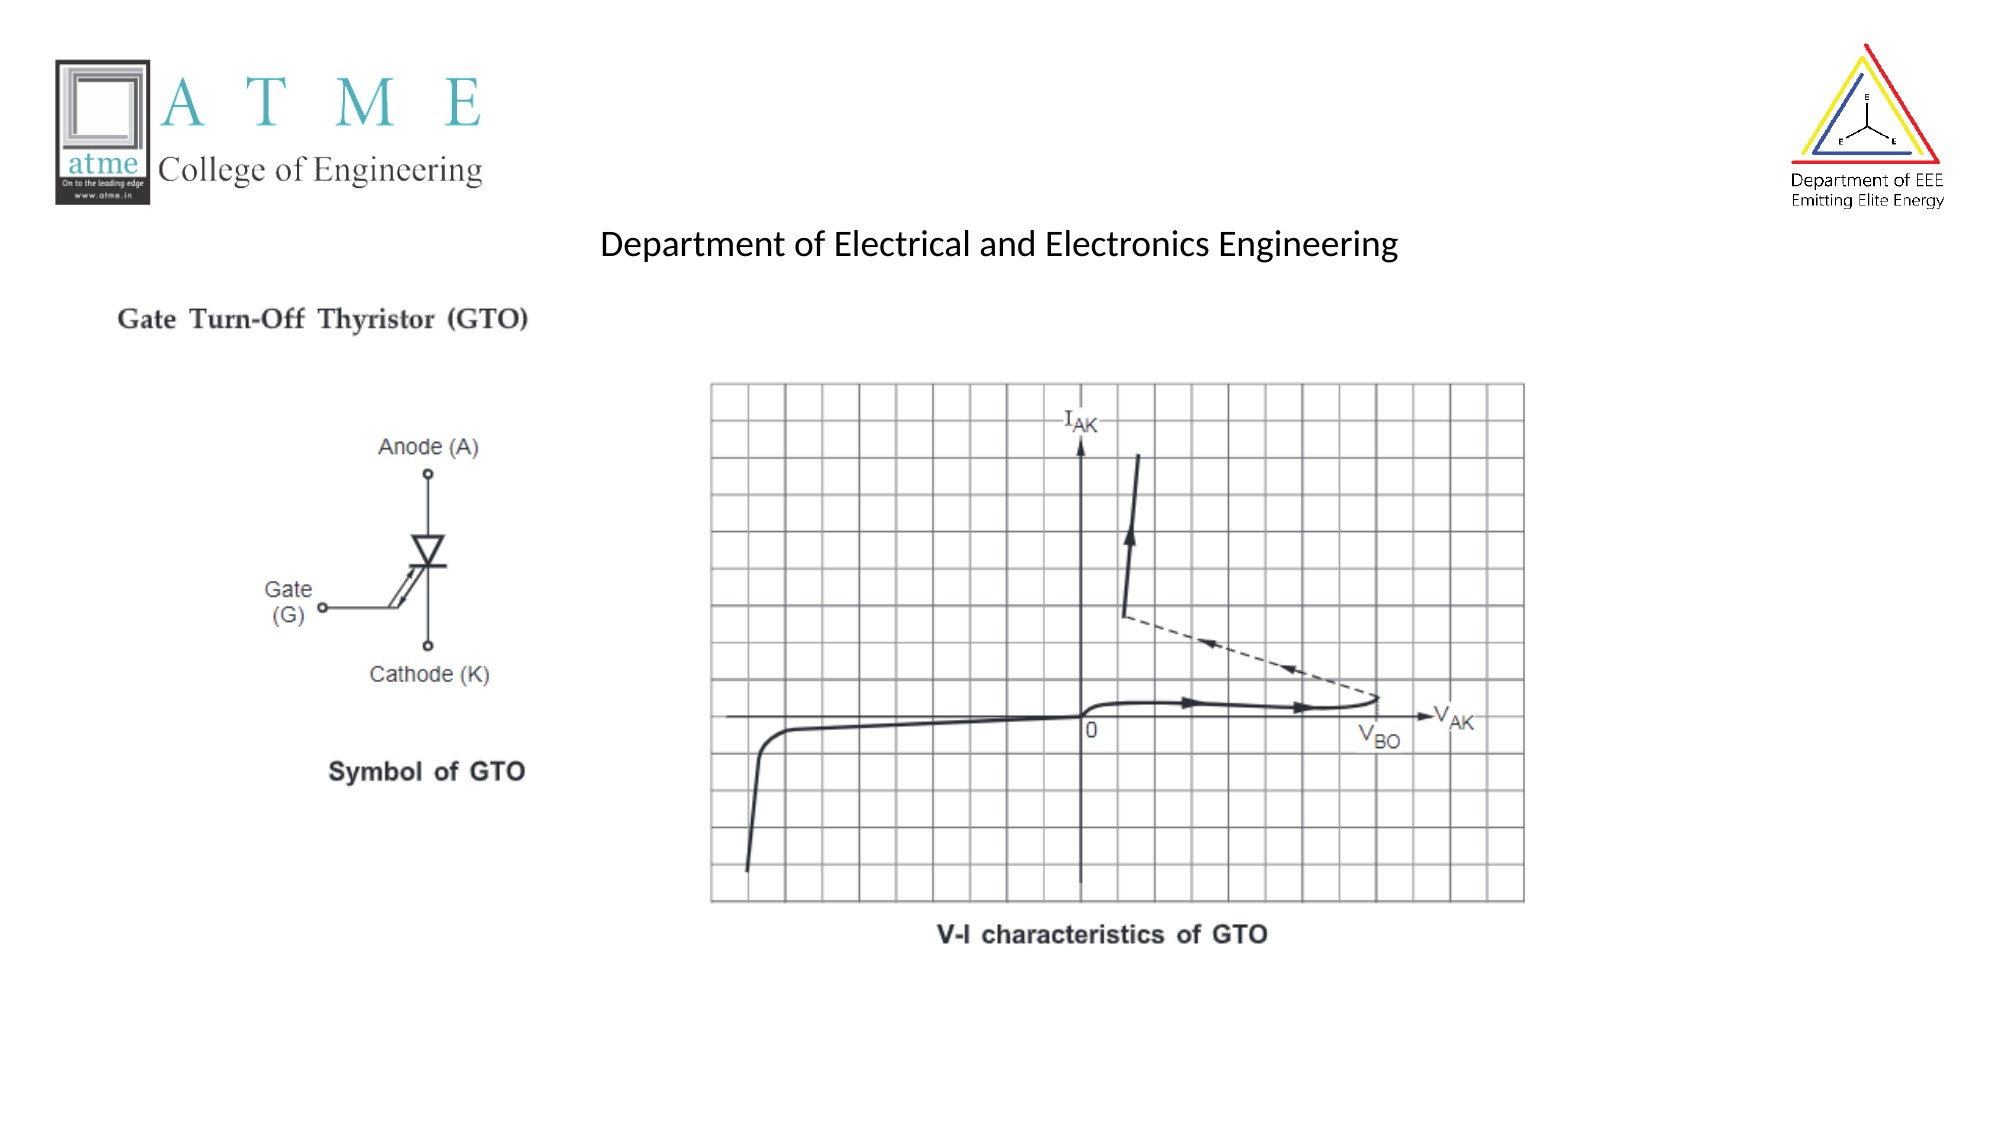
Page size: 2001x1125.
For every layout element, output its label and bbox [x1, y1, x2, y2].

picture [701, 373, 1536, 958]
picture [49, 51, 488, 212]
picture [320, 746, 536, 794]
picture [249, 420, 536, 693]
picture [1783, 37, 1948, 212]
picture [108, 296, 536, 343]
